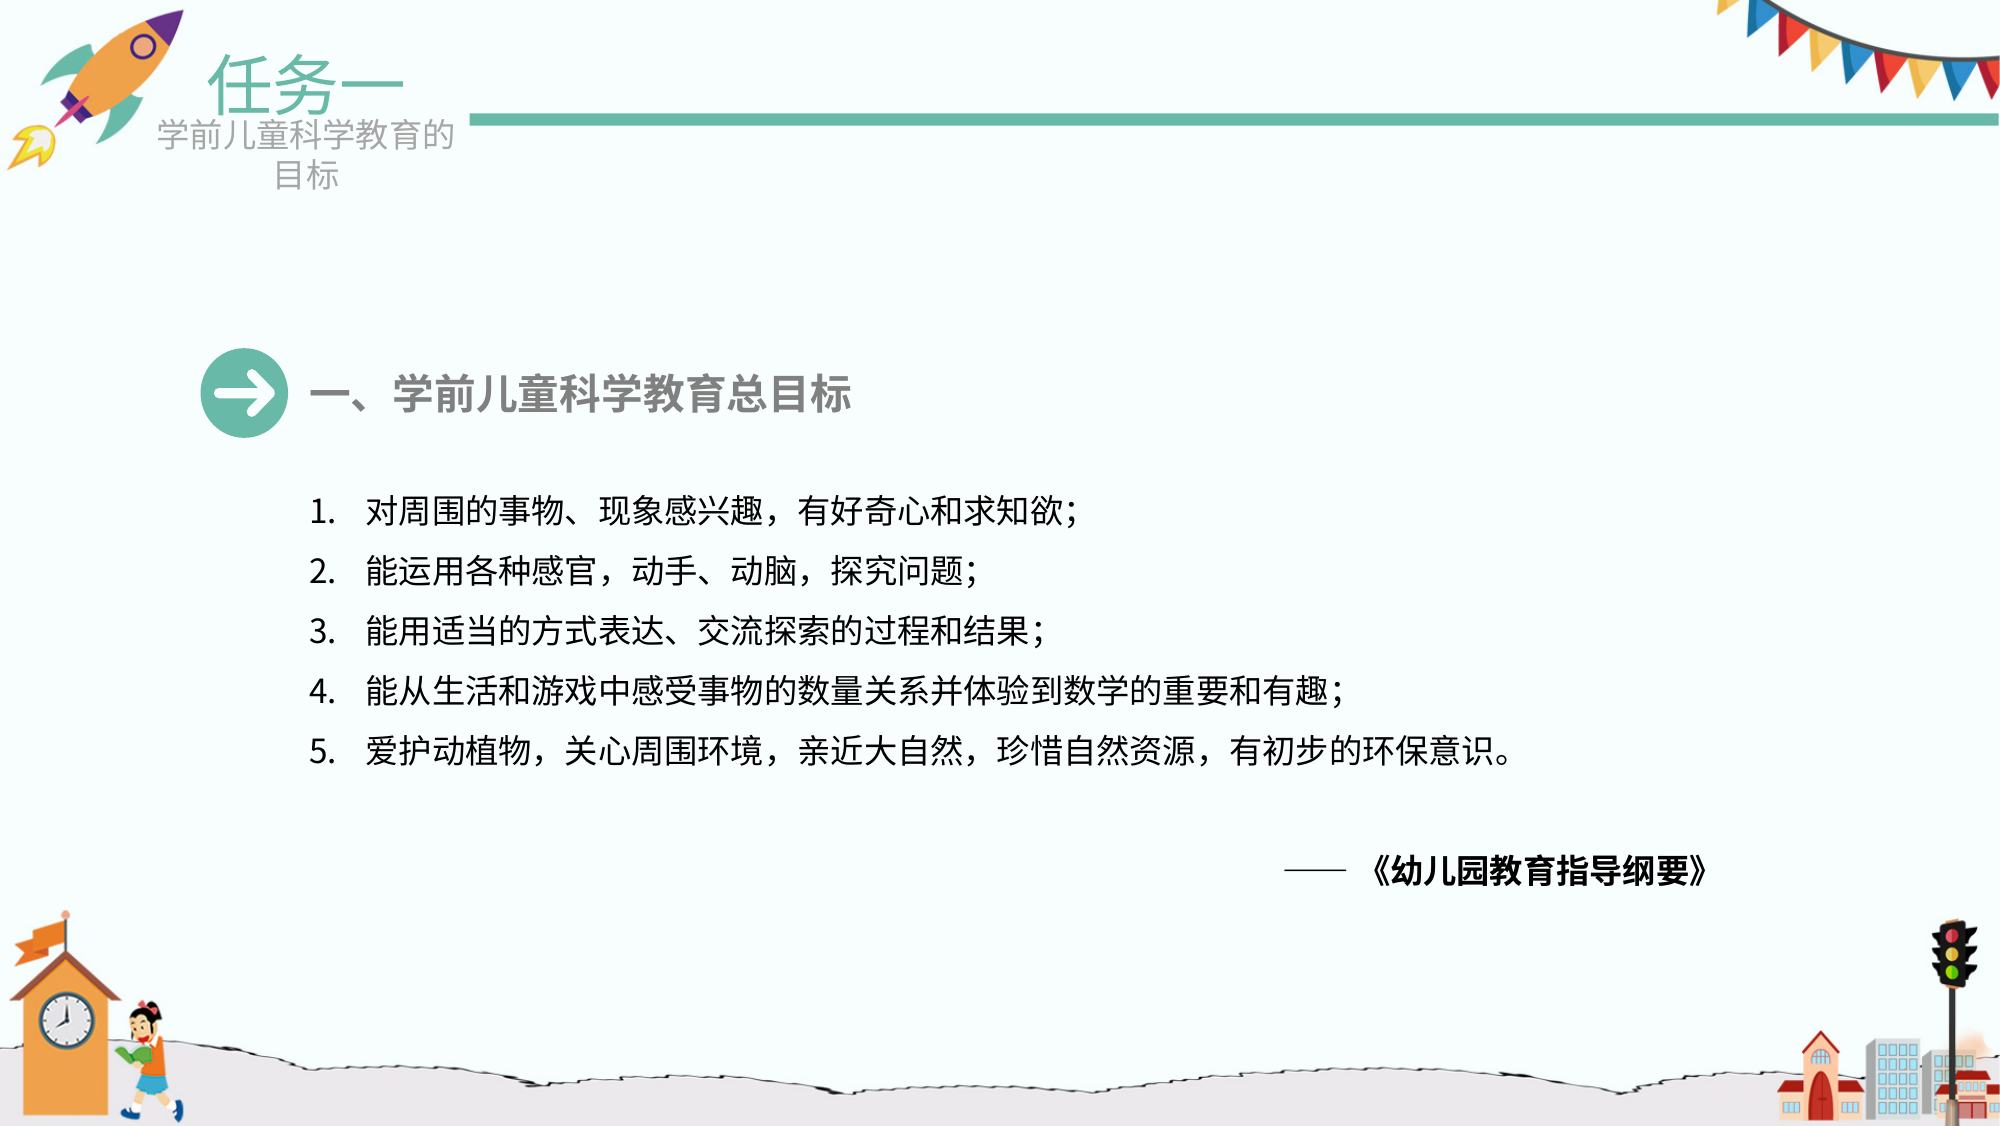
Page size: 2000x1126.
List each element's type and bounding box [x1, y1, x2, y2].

picture [0, 0, 2000, 1126]
text_box [155, 43, 1999, 195]
text_box [200, 347, 1738, 903]
